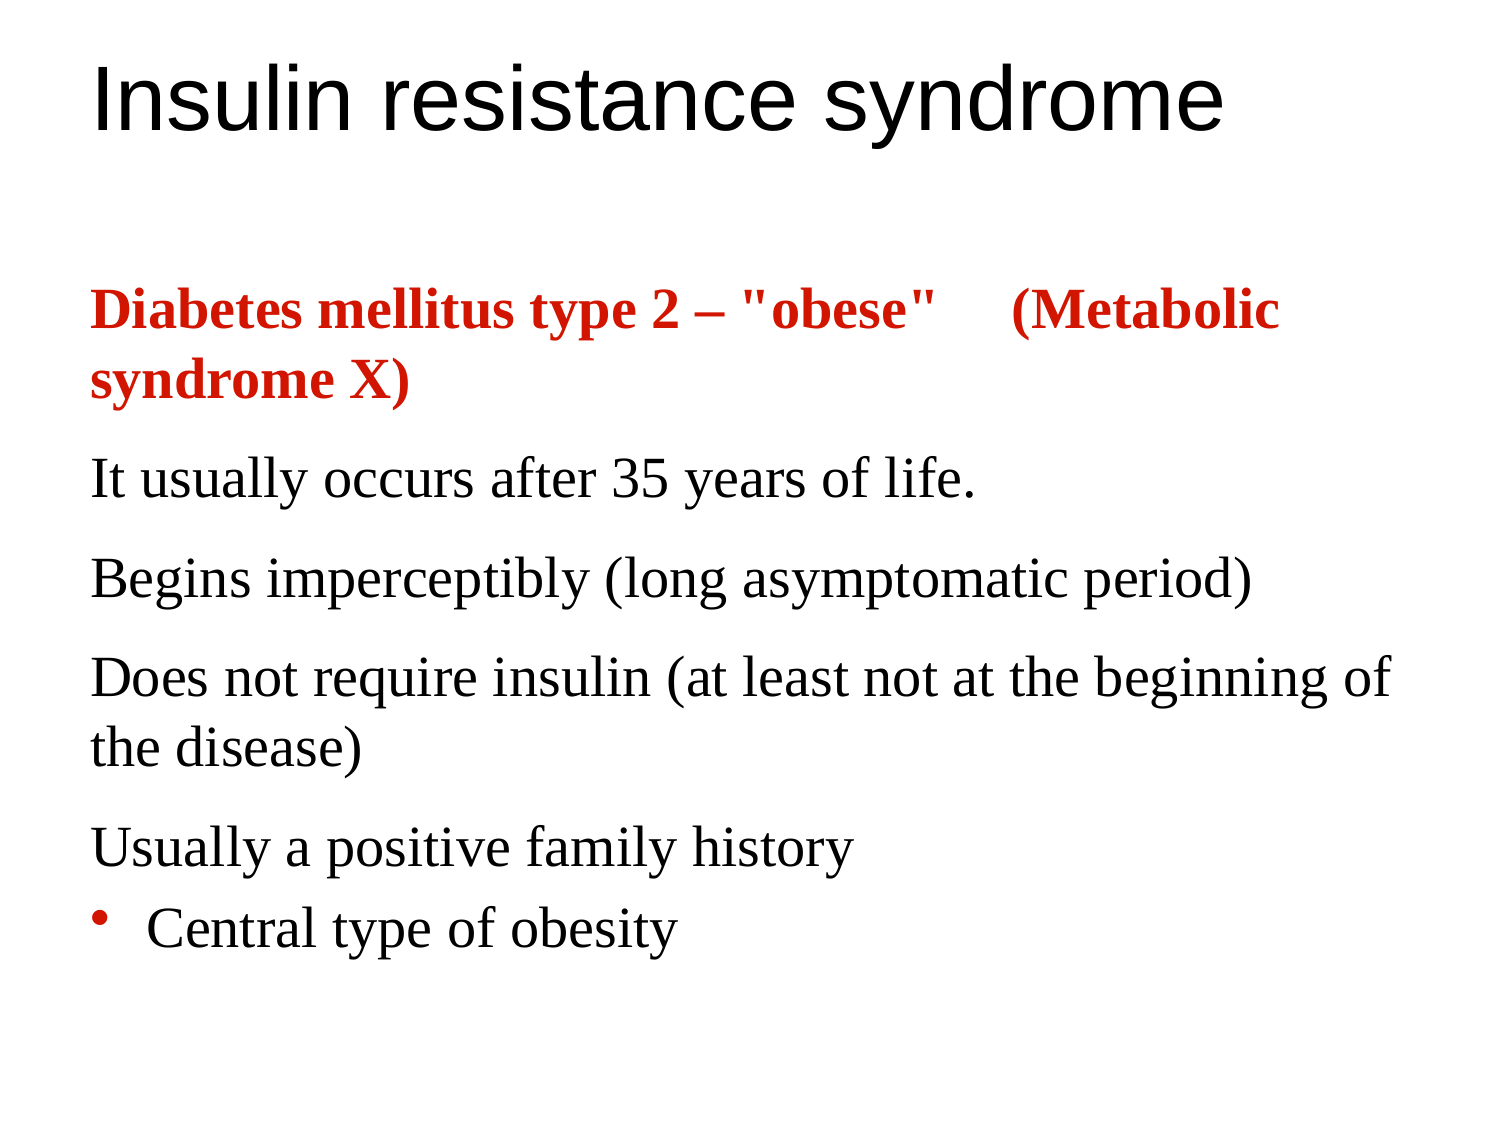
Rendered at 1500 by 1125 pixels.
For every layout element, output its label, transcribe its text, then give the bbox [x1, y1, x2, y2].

title Insulin resistance syndrome [74, 0, 1426, 188]
list Diabetes mellitus type 2 – "obese" (Metabolic syndrome X) It usually occurs after 35 years of life. Begins imperceptibly (long asymptomatic period) Does not require insulin (at least not at the beginning of the disease) Usually a positive family history Central type of obesity [74, 262, 1426, 1006]
